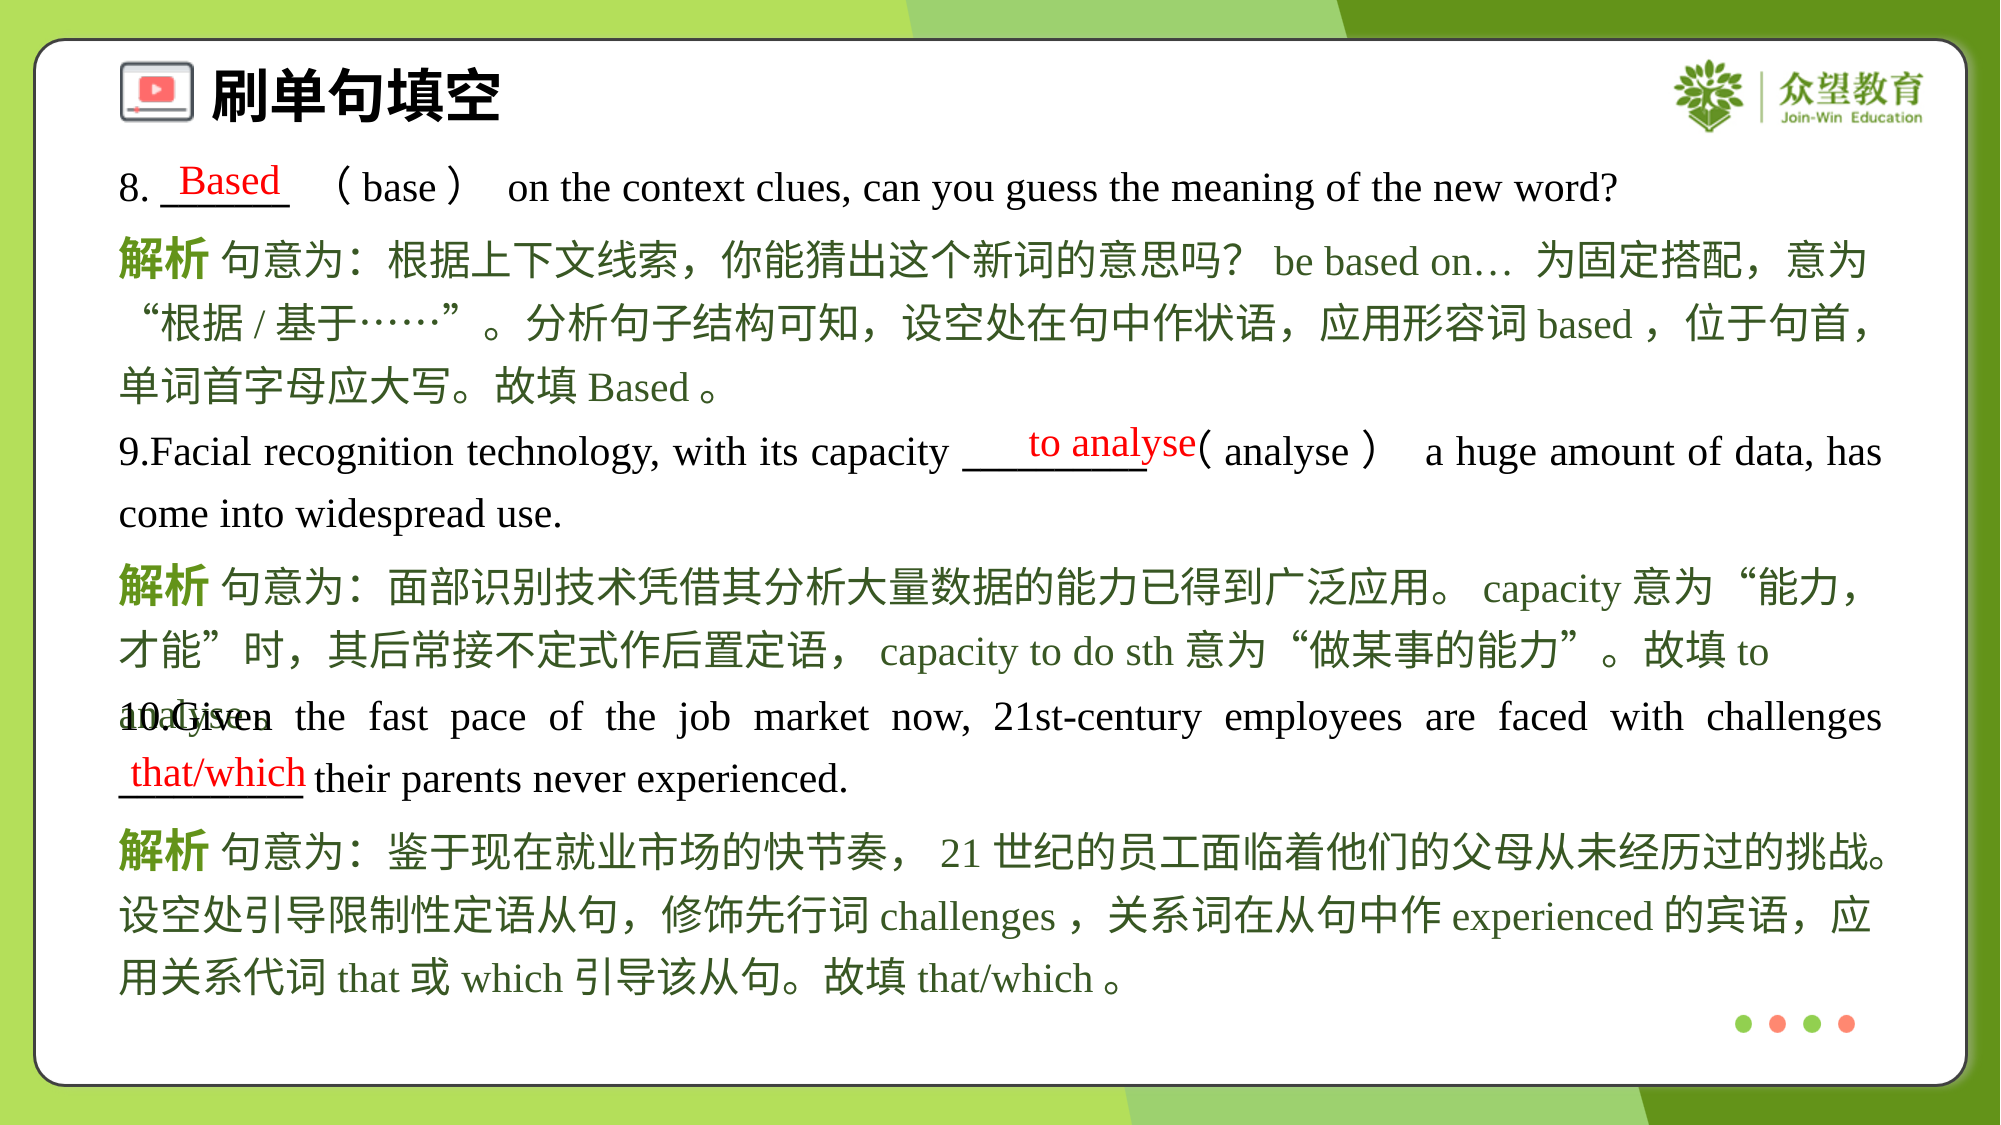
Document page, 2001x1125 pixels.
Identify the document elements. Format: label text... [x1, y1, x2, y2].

text_box 10.Given the fast pace of the job market now, 21st-century employees are faced with challenges __________ their parents never experienced. [118, 676, 1883, 796]
text_box 解析 句意为：面部识别技术凭借其分析大量数据的能力已得到广泛应用。capacity意为“能力，才能”时，其后常接不定式作后置定语，capacity to do sth意为“做某事的能力”。故填to analyse。 [118, 542, 1883, 669]
picture [0, 0, 2000, 1125]
text_box to analyse [1019, 402, 1207, 460]
text_box 解析 句意为：鉴于现在就业市场的快节奏，21世纪的员工面临着他们的父母从未经历过的挑战。设空处引导限制性定语从句，修饰先行词challenges，关系词在从句中作experienced的宾语，应用关系代词that或which引导该从句。故填that/which。 [118, 807, 1883, 997]
text_box 8. _______ （base） on the context clues, can you guess the meaning of the new word? [118, 146, 1883, 204]
text_box 解析 句意为：根据上下文线索，你能猜出这个新词的意思吗？be based on… 为固定搭配，意为“根据/基于……”。分析句子结构可知，设空处在句中作状语，应用形容词based，位于句首，单词首字母应大写。故填Based。 [118, 215, 1883, 405]
text_box 9.Facial recognition technology, with its capacity __________ （analyse） a huge amount of data, has come into widespread use. [118, 411, 1883, 531]
text_box that/which [126, 732, 312, 791]
text_box Based [174, 140, 286, 199]
